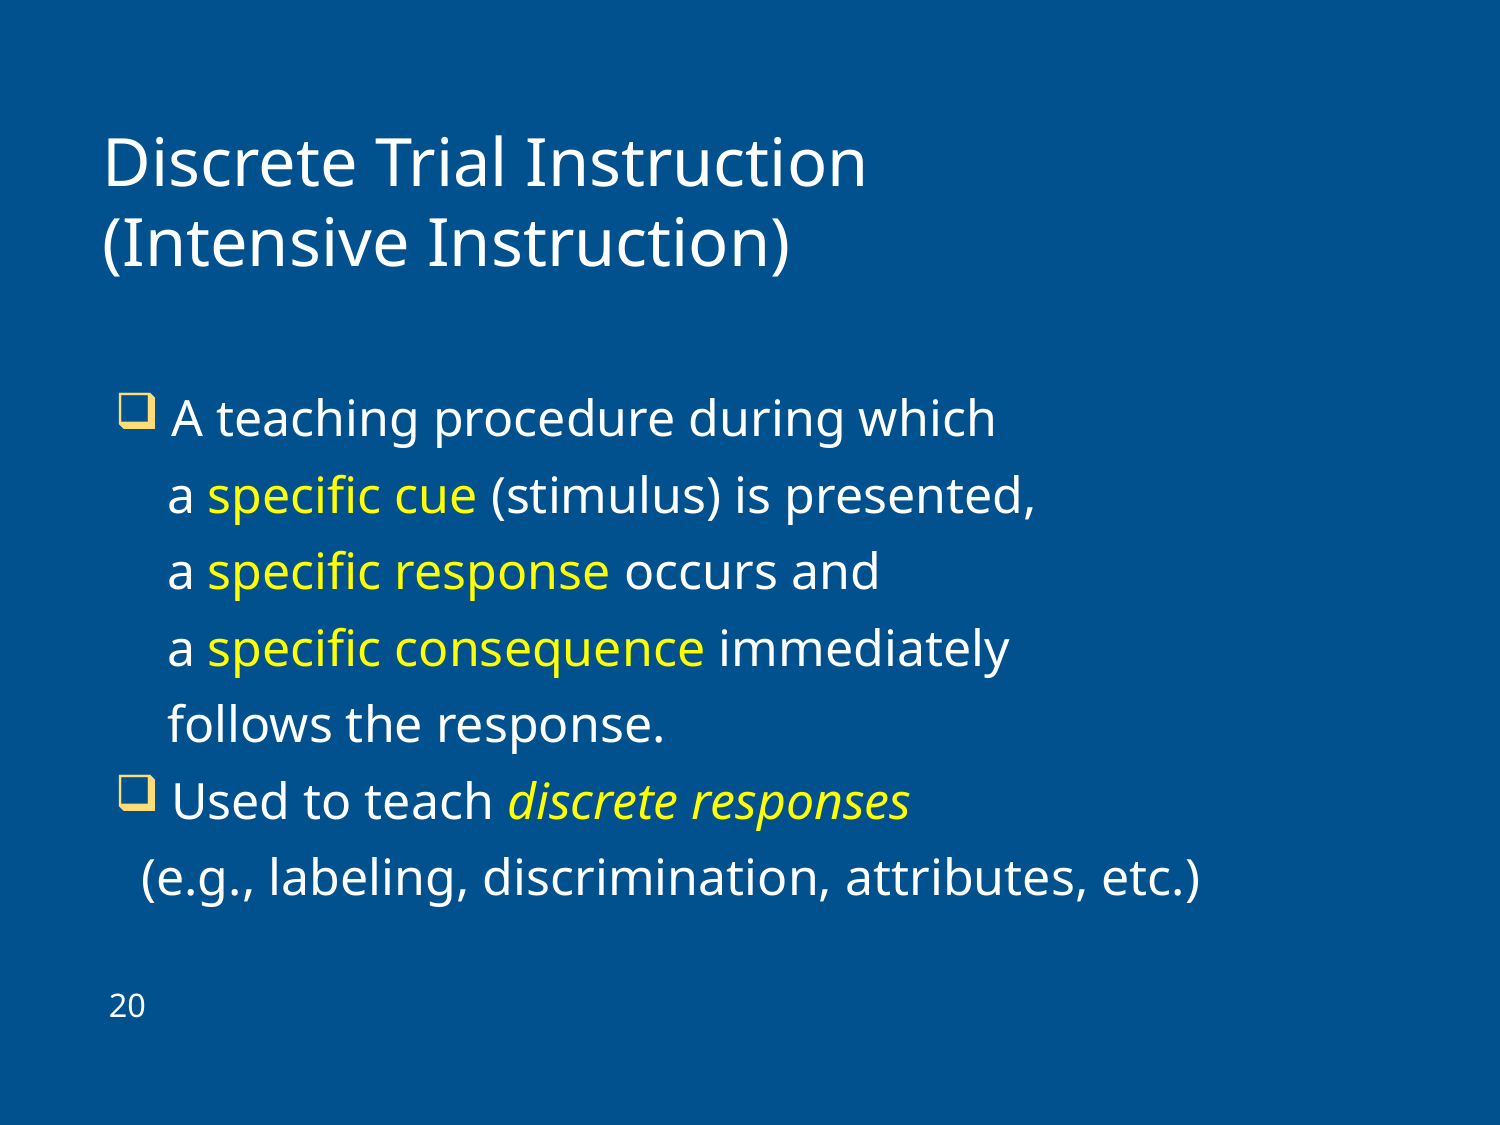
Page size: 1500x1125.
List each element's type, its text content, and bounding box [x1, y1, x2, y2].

list A teaching procedure during which a specific cue (stimulus) is presented, a specific response occurs and a specific consequence immediately follows the response. Used to teach discrete responses (e.g., labeling, discrimination, attributes, etc.) [99, 312, 1450, 988]
title Discrete Trial Instruction (Intensive Instruction) [87, 87, 1450, 313]
slide_number 20 [93, 976, 194, 1037]
